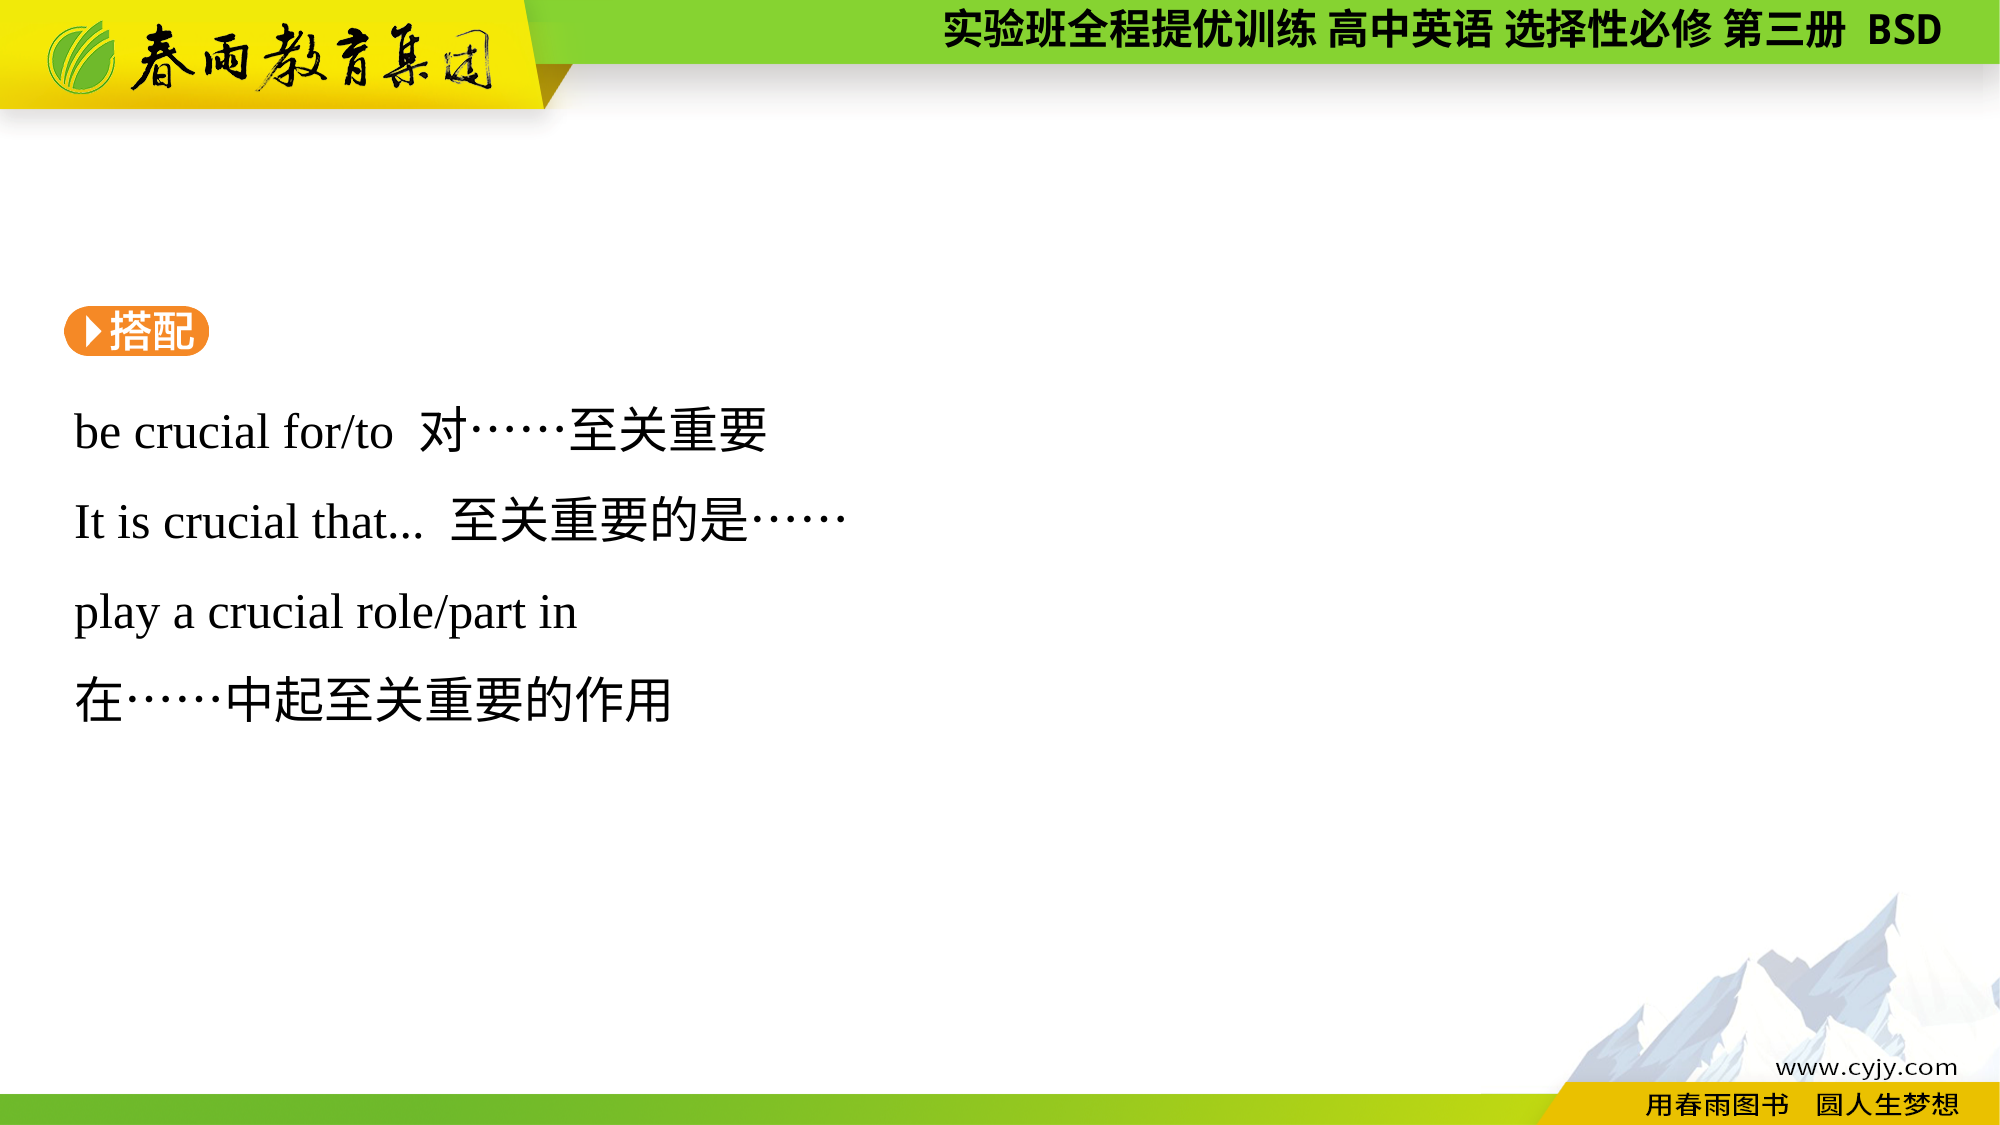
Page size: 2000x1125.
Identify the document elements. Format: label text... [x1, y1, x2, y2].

picture [0, 0, 2000, 1125]
list be crucial for/to 对……至关重要 It is crucial that... 至关重要的是…… play a crucial role/part in 在……中起至关重要的作用 [59, 360, 1944, 728]
